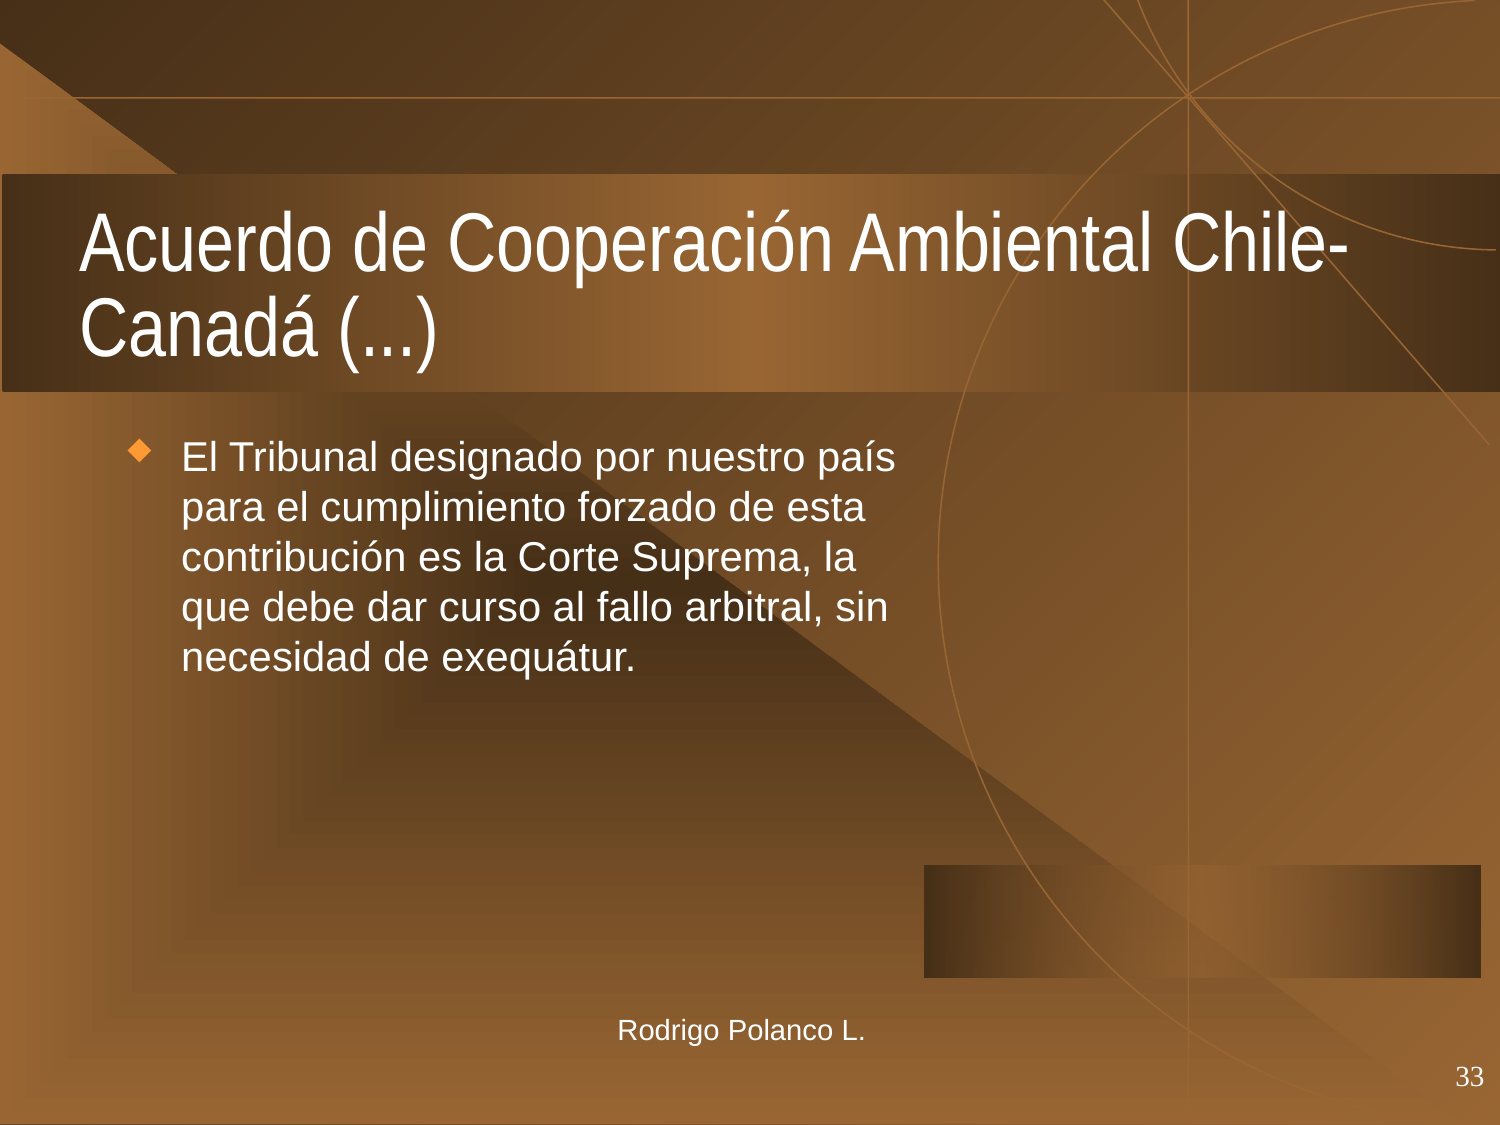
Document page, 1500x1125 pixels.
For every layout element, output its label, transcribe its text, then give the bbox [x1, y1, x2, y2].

slide_number 33 [1187, 1049, 1500, 1125]
footer Rodrigo Polanco L. [421, 1003, 1063, 1083]
title Acuerdo de Cooperación Ambiental Chile-Canadá (...) [63, 177, 1446, 382]
list El Tribunal designado por nuestro país para el cumplimiento forzado de esta contribución es la Corte Suprema, la que debe dar curso al fallo arbitral, sin necesidad de exequátur. [109, 422, 922, 984]
